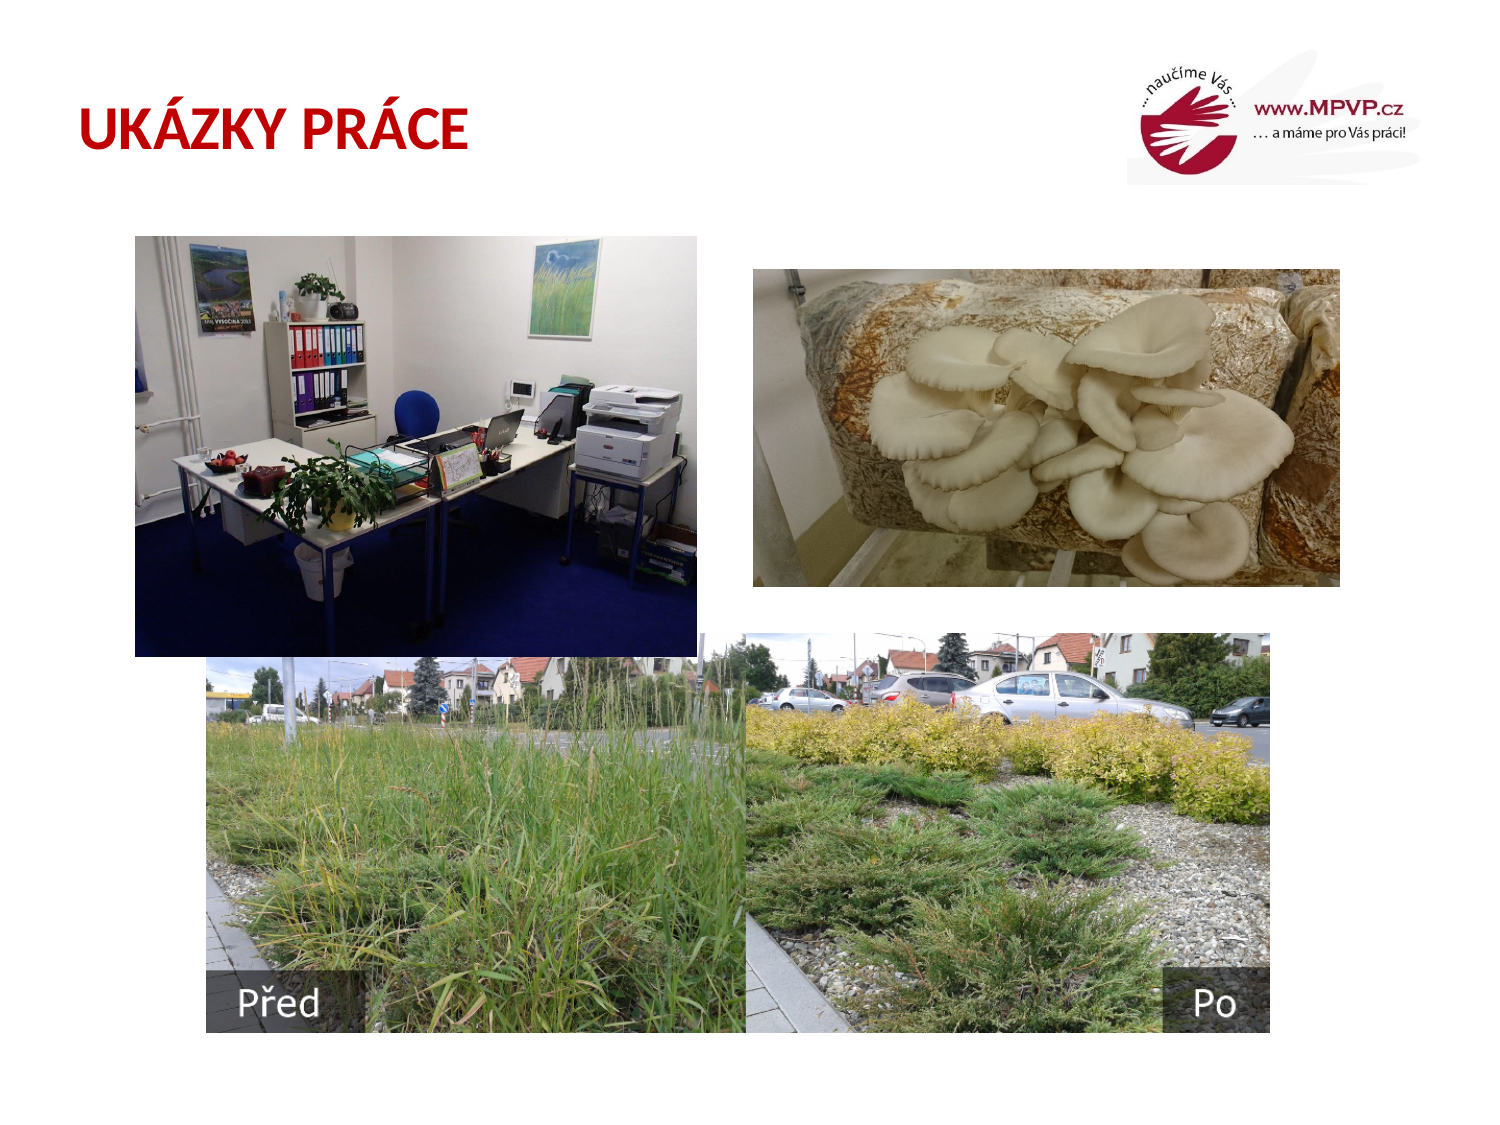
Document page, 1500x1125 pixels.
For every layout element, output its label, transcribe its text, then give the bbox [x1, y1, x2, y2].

picture [1127, 45, 1426, 185]
picture [135, 236, 1270, 1033]
title Ukázky práce [63, 60, 1123, 189]
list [752, 269, 1340, 587]
